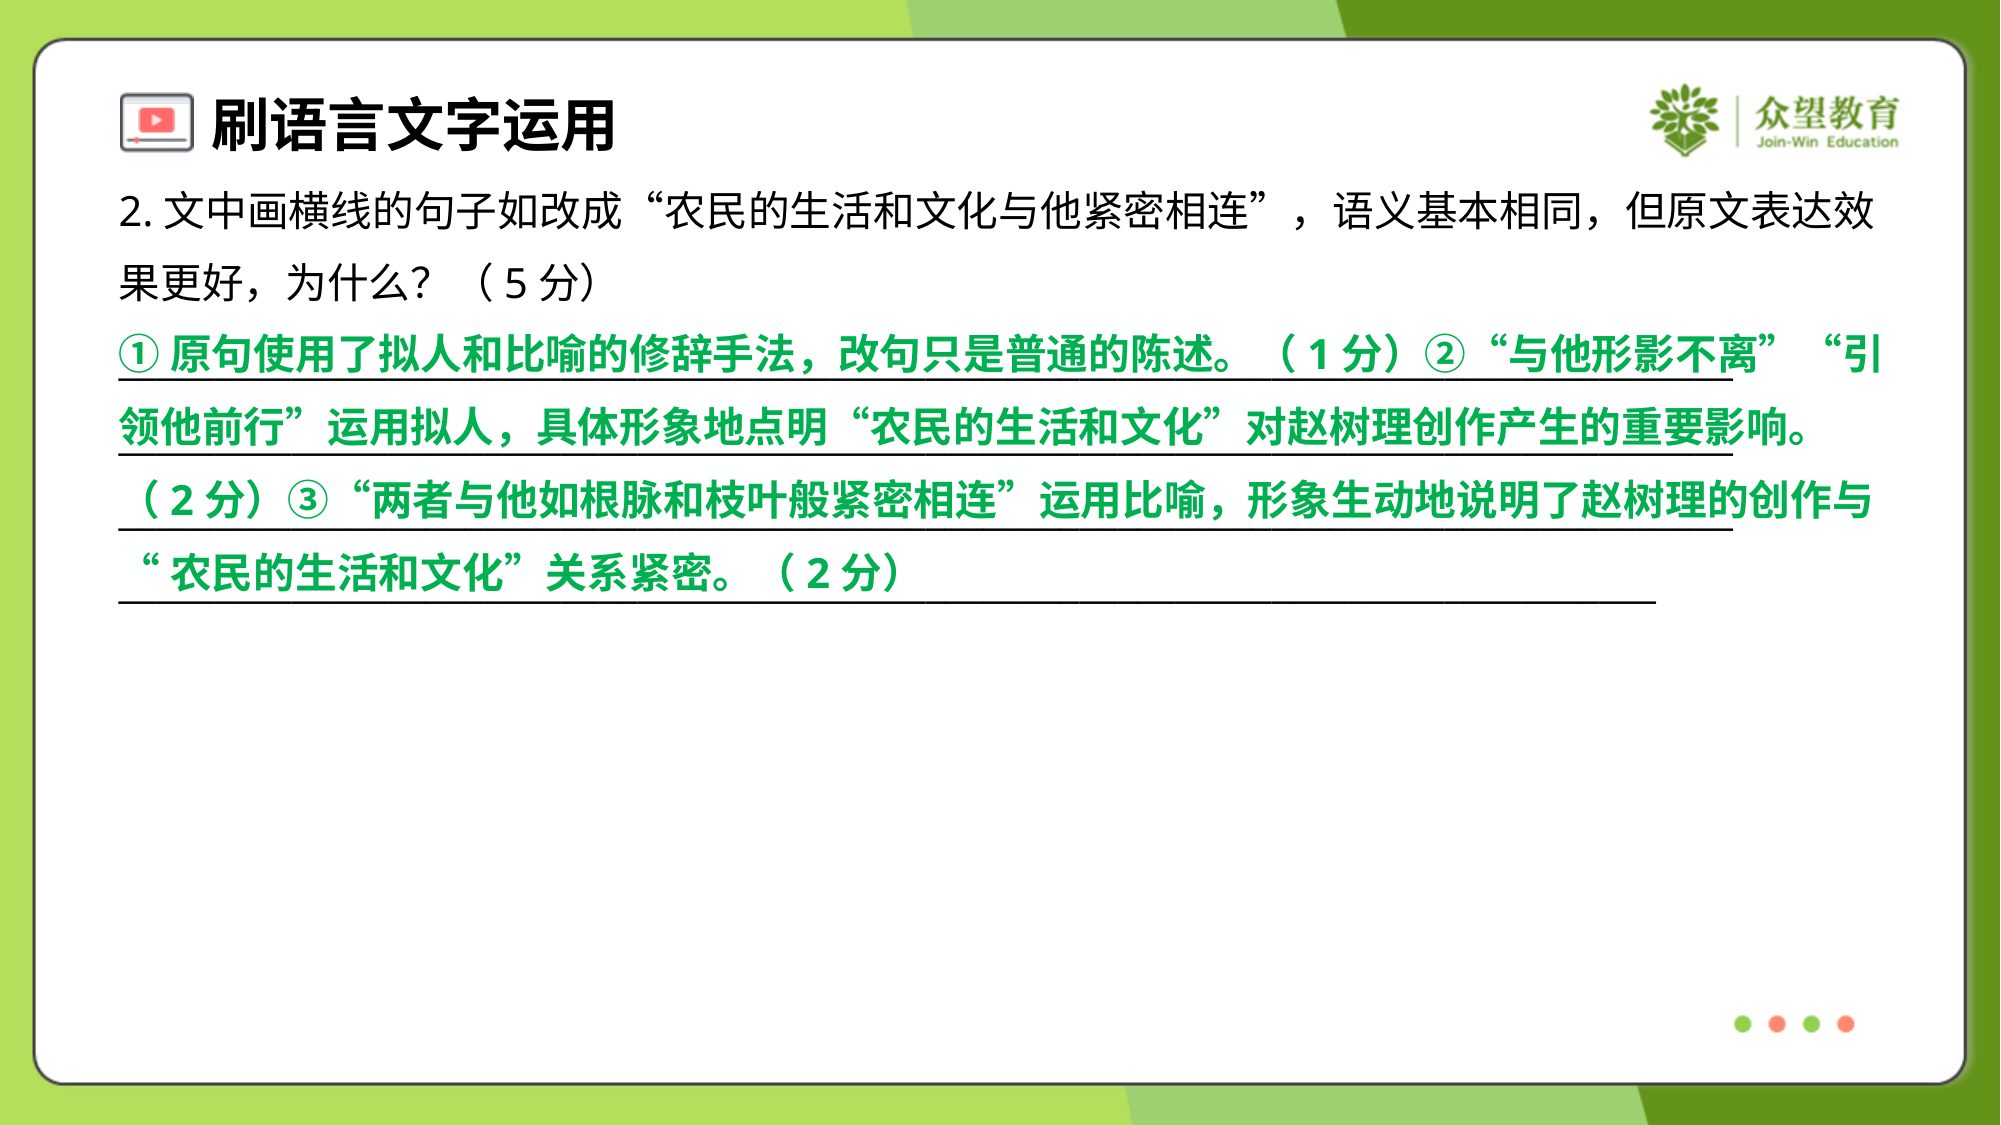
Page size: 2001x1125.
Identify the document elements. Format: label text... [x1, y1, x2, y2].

text_box ____________________________________________________________________________________ ____________________________________________________________________________________ ____________________________________________________________________________________ ________________________________________________________________________________ [118, 589, 1883, 596]
text_box ①原句使用了拟人和比喻的修辞手法，改句只是普通的陈述。（1分）②“与他形影不离”“引 领他前行”运用拟人，具体形象地点明“农民的生活和文化”对赵树理创作产生的重要影响。 （2分）③“两者与他如根脉和枝叶般紧密相连”运用比喻，形象生动地说明了赵树理的创作与 “农民的生活和文化”关系紧密。（2分） [118, 304, 1883, 589]
text_box 2.文中画横线的句子如改成“农民的生活和文化与他紧密相连”，语义基本相同，但原文表达效 果更好，为什么？（5分） [118, 159, 1883, 300]
picture [0, 0, 2000, 1125]
